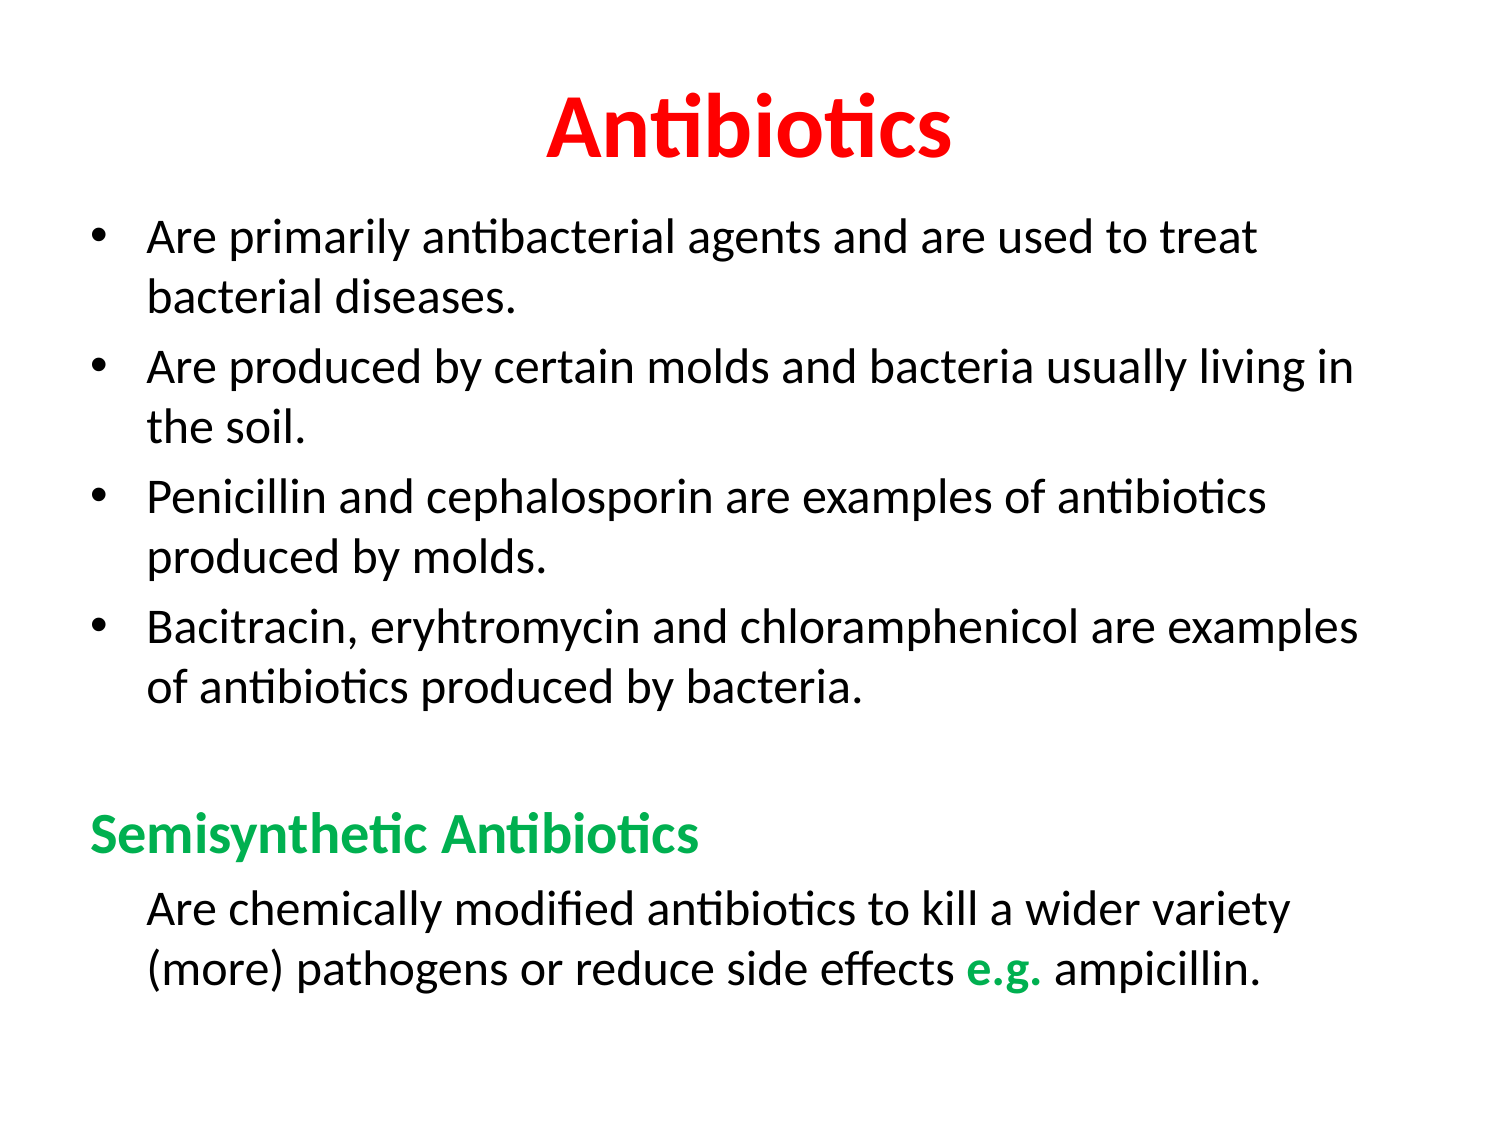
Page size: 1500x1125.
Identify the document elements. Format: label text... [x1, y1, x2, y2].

title Antibiotics [75, 45, 1425, 196]
list Are primarily antibacterial agents and are used to treat bacterial diseases. Are produced by certain molds and bacteria usually living in the soil. Penicillin and cephalosporin are examples of antibiotics produced by molds. Bacitracin, eryhtromycin and chloramphenicol are examples of antibiotics produced by bacteria. Semisynthetic Antibiotics Are chemically modified antibiotics to kill a wider variety (more) pathogens or reduce side effects e.g. ampicillin. [75, 196, 1425, 1083]
